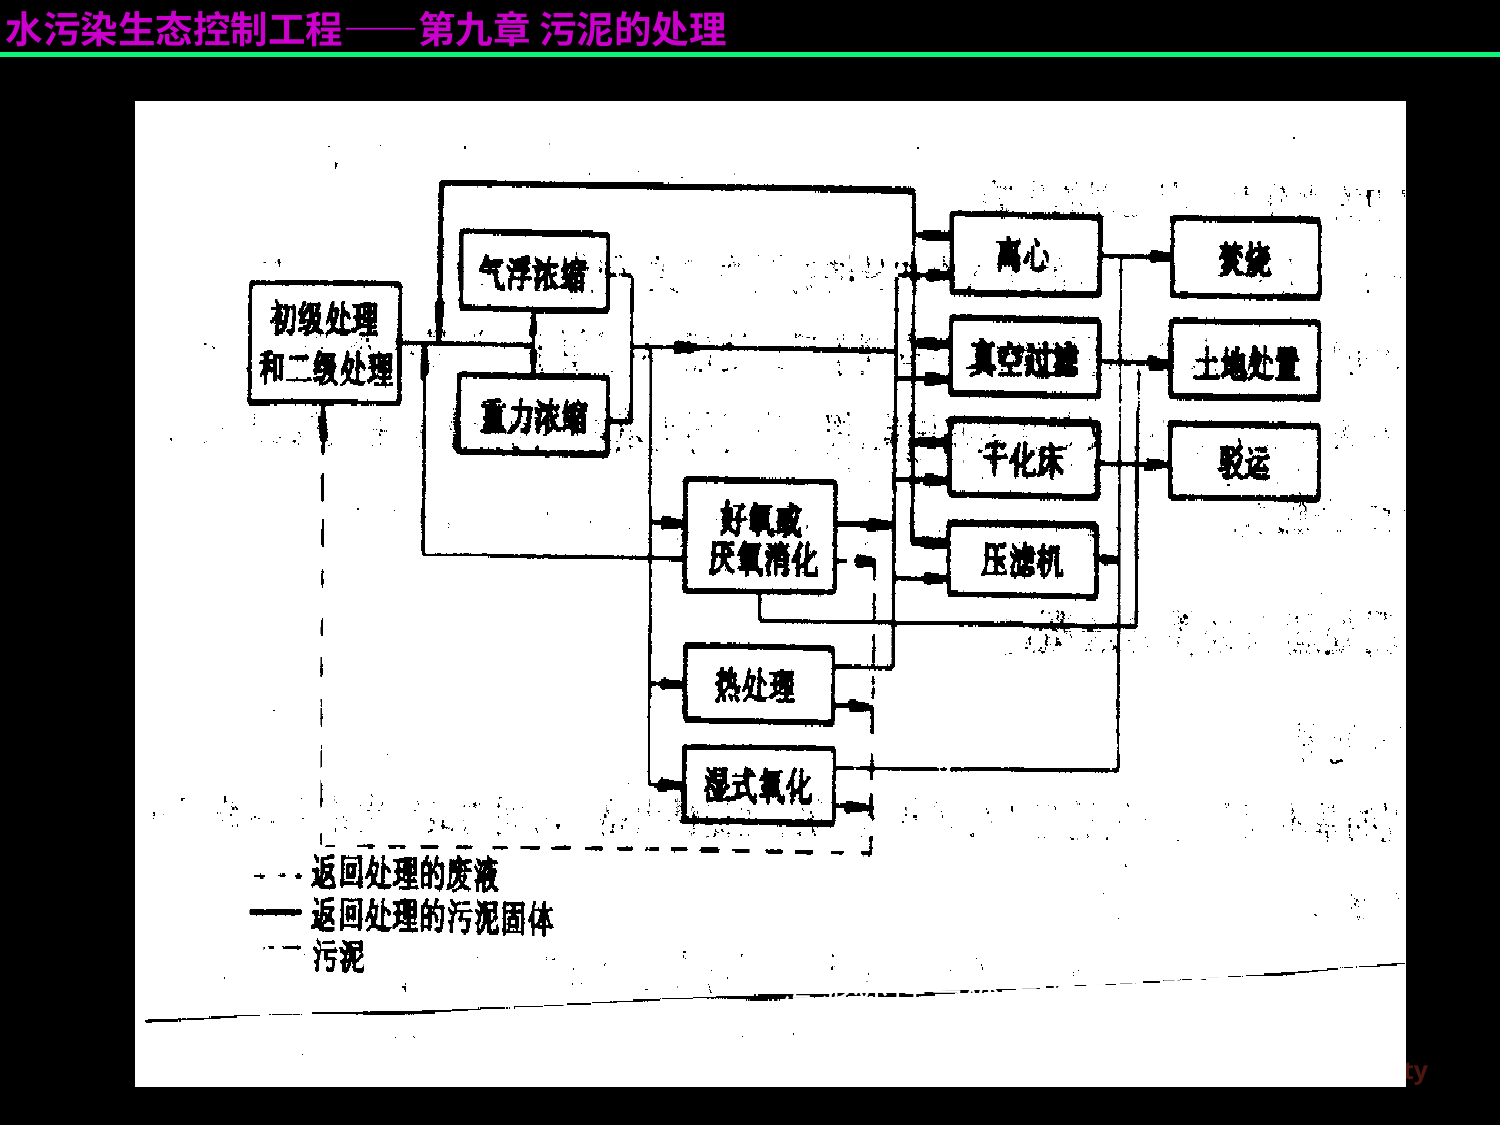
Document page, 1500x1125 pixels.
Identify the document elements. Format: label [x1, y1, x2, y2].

picture [135, 101, 1406, 1088]
